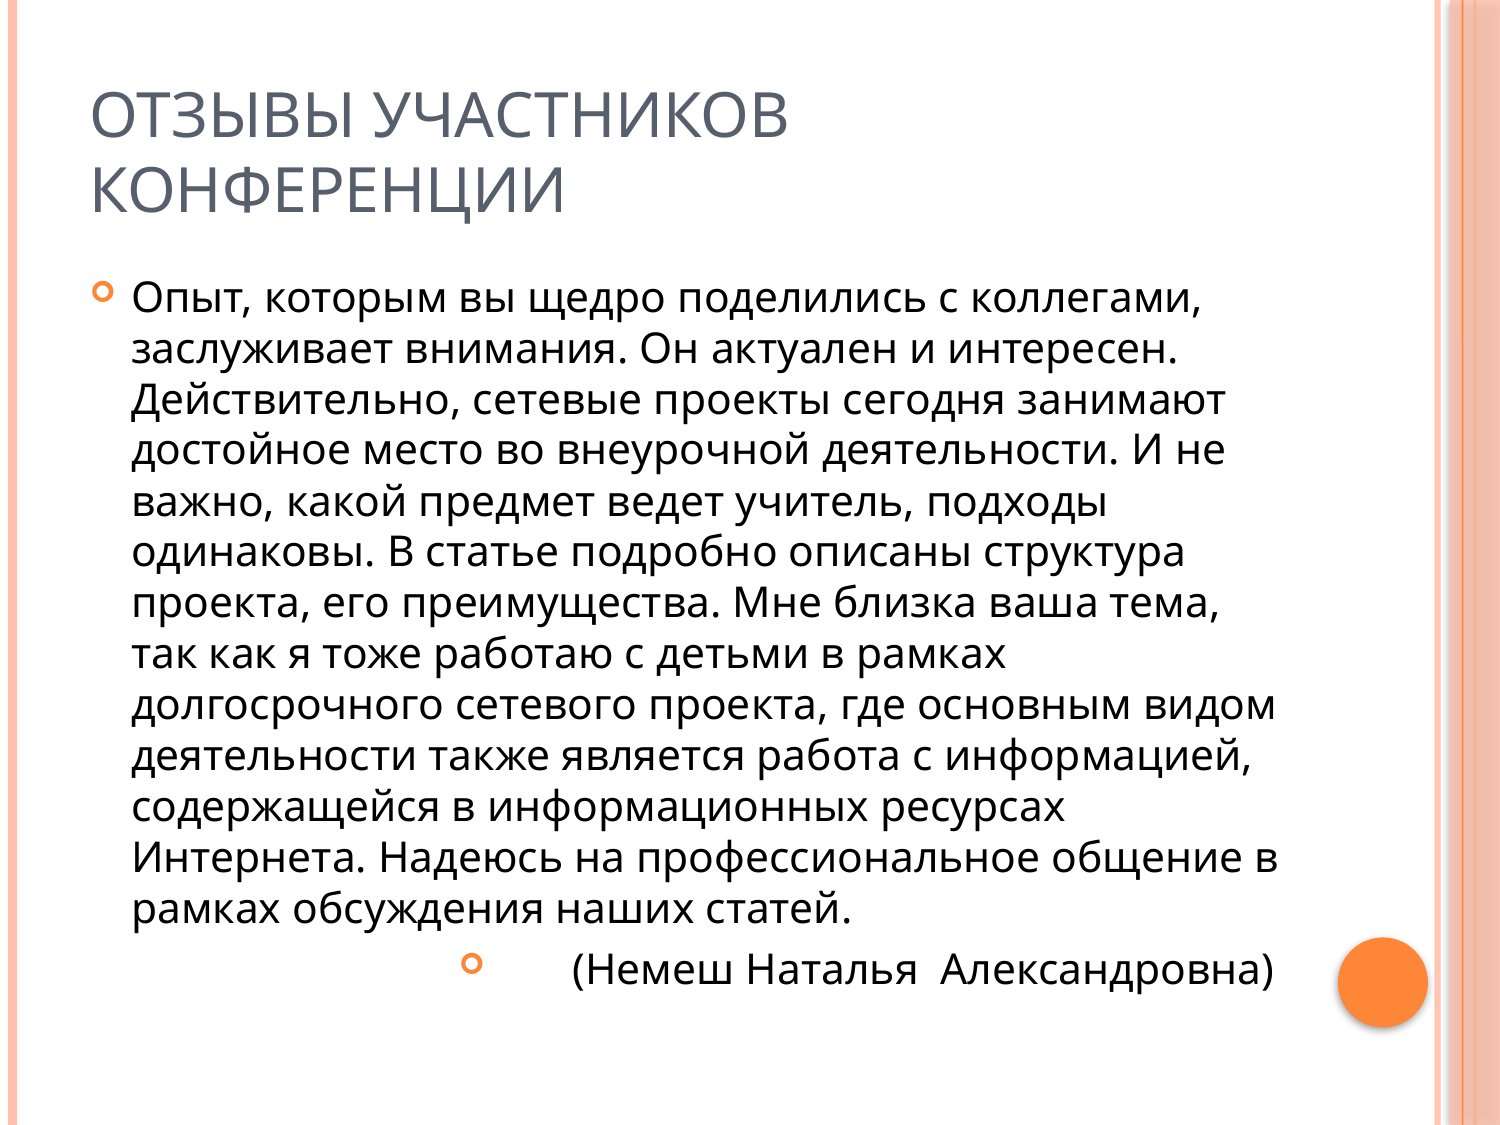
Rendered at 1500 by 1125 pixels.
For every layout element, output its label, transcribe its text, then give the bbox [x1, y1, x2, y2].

title Отзывы участников конференции [75, 45, 1300, 233]
list Опыт, которым вы щедро поделились с коллегами, заслуживает внимания. Он актуален и интересен. Действительно, сетевые проекты сегодня занимают достойное место во внеурочной деятельности. И не важно, какой предмет ведет учитель, подходы одинаковы. В статье подробно описаны структура проекта, его преимущества. Мне близка ваша тема, так как я тоже работаю с детьми в рамках долгосрочного сетевого проекта, где основным видом деятельности также является работа с информацией, содержащейся в информационных ресурсах Интернета. Надеюсь на профессиональное общение в рамках обсуждения наших статей. (Немеш Наталья Александровна) [75, 262, 1300, 1062]
